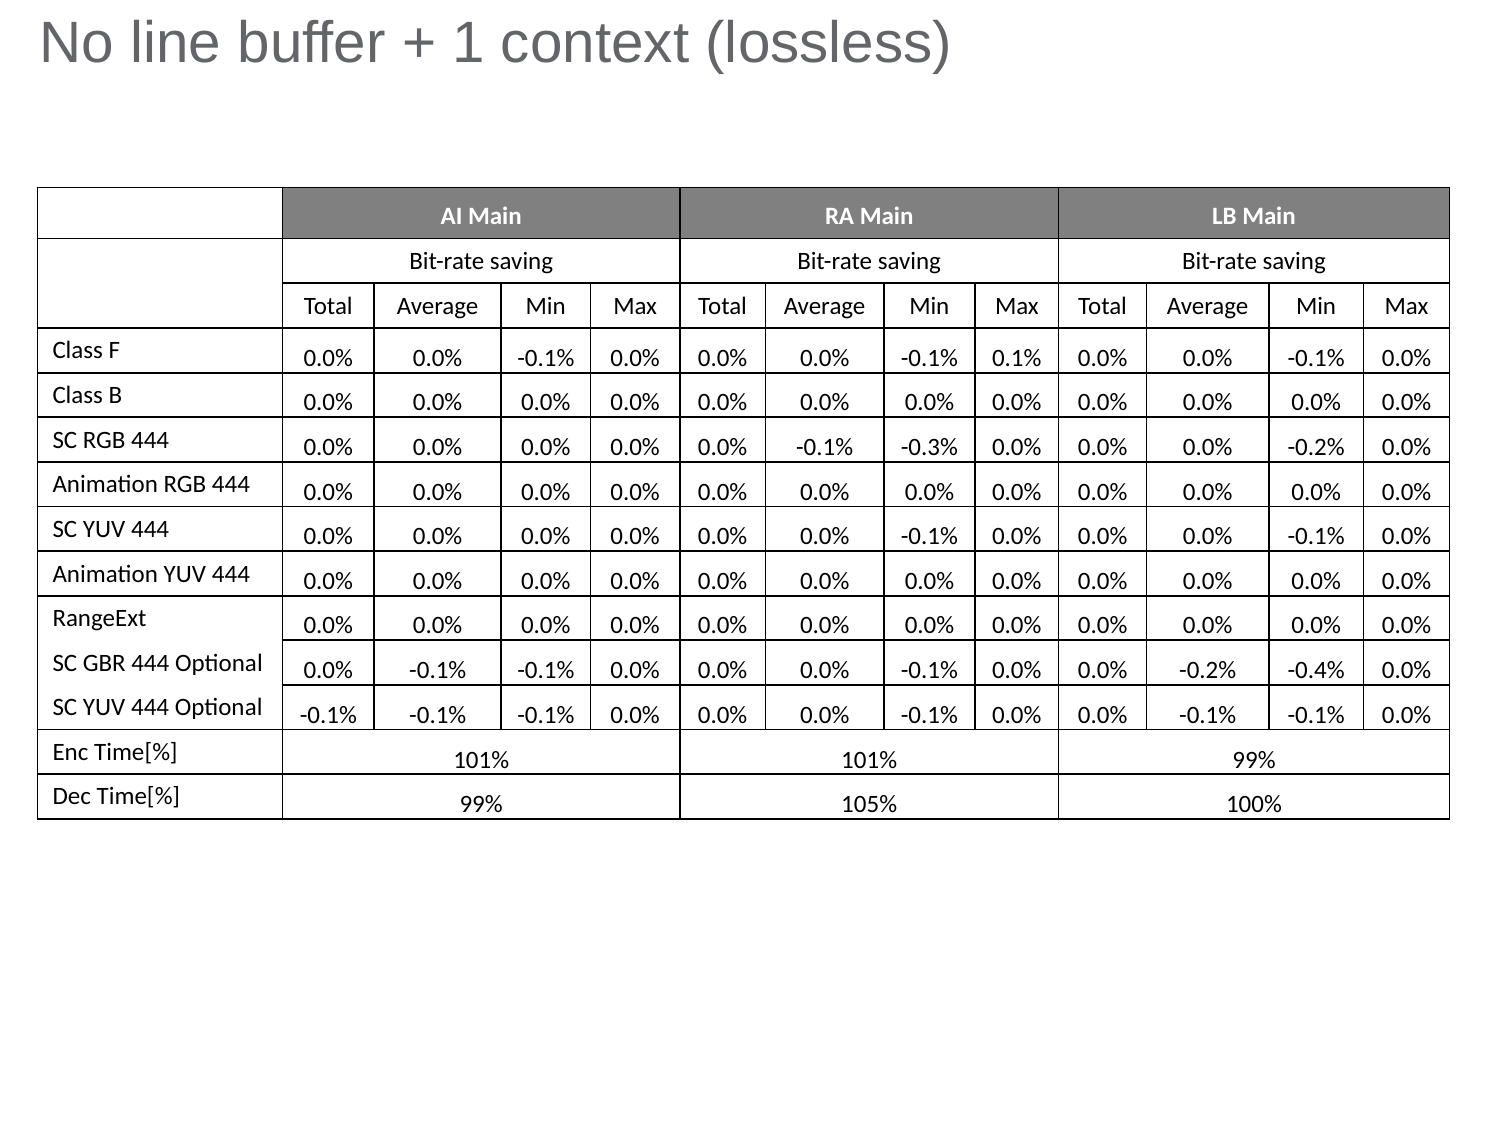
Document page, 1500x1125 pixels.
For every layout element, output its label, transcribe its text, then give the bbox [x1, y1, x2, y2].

table_cell Animation YUV 444 [38, 552, 282, 595]
table_cell 0.0% [375, 418, 500, 461]
table_cell Min [1270, 284, 1363, 327]
table_cell Average [1147, 284, 1268, 327]
title No line buffer + 1 context (lossless) [24, 0, 1458, 93]
table_cell 0.0% [976, 507, 1058, 550]
table_cell SC YUV 444 Optional [38, 685, 282, 729]
table_cell 0.0% [283, 641, 373, 684]
table_cell 0.0% [976, 597, 1058, 639]
table_cell -0.1% [375, 686, 500, 729]
table_cell 0.0% [1270, 552, 1363, 595]
table_cell SC GBR 444 Optional [38, 640, 282, 685]
table_cell 101% [283, 730, 679, 773]
table_cell -0.1% [885, 507, 974, 550]
table_cell 0.0% [502, 418, 590, 461]
table_cell 0.0% [766, 374, 883, 416]
table_cell 0.0% [1059, 329, 1146, 372]
table_cell 0.0% [1059, 374, 1146, 416]
table_cell 0.0% [283, 329, 373, 372]
table_cell -0.1% [1270, 507, 1363, 550]
table_cell 0.0% [1147, 418, 1268, 461]
table_cell 0.0% [375, 597, 500, 639]
table_cell 0.0% [502, 463, 590, 506]
table_cell 0.0% [1270, 374, 1363, 416]
table_cell 0.0% [283, 552, 373, 595]
table_cell 0.0% [1059, 597, 1146, 639]
table_cell 0.0% [976, 418, 1058, 461]
table_cell -0.1% [1270, 686, 1363, 729]
table_cell 0.0% [283, 374, 373, 416]
table_cell Animation RGB 444 [38, 463, 282, 506]
table_cell 0.0% [591, 329, 679, 372]
table_cell 99% [1059, 730, 1449, 773]
table_cell 0.0% [976, 686, 1058, 729]
table_cell Class B [38, 374, 282, 416]
table_cell 0.0% [1059, 552, 1146, 595]
table_cell 0.0% [976, 374, 1058, 416]
table_cell -0.2% [1270, 418, 1363, 461]
table_cell 0.0% [375, 463, 500, 506]
table_cell 0.0% [766, 597, 883, 639]
table_cell Enc Time[%] [38, 730, 282, 773]
table_cell 100% [1059, 775, 1449, 818]
table_cell 0.0% [885, 552, 974, 595]
table_cell -0.1% [885, 329, 974, 372]
table_cell Dec Time[%] [38, 775, 282, 818]
table_cell 0.0% [681, 463, 765, 506]
table_cell 0.0% [591, 374, 679, 416]
table_cell 0.0% [681, 641, 765, 684]
table_cell 0.0% [1364, 374, 1449, 416]
table_header LB Main [1059, 188, 1449, 238]
table_cell 0.0% [1270, 597, 1363, 639]
table_cell 0.0% [375, 552, 500, 595]
table_cell 0.0% [1147, 463, 1268, 506]
table_cell 105% [681, 775, 1058, 818]
table_cell 0.0% [976, 641, 1058, 684]
table_cell 0.0% [1364, 552, 1449, 595]
table_cell 0.0% [766, 329, 883, 372]
table_cell 0.0% [591, 686, 679, 729]
table_cell Bit-rate saving [283, 239, 679, 282]
table_cell Max [976, 284, 1058, 327]
table_cell 0.0% [591, 418, 679, 461]
table_cell Average [375, 284, 500, 327]
table_cell -0.1% [885, 686, 974, 729]
table_cell -0.2% [1147, 641, 1268, 684]
table_cell Min [502, 284, 590, 327]
table_cell 0.0% [1364, 597, 1449, 639]
table_cell 0.0% [591, 463, 679, 506]
table_cell 0.0% [283, 463, 373, 506]
table_header AI Main [283, 188, 679, 238]
table_cell SC RGB 444 [38, 418, 282, 461]
table_cell 0.0% [681, 374, 765, 416]
table_cell 0.0% [1147, 507, 1268, 550]
table_header RA Main [681, 188, 1058, 238]
table_cell 0.0% [1147, 329, 1268, 372]
table_cell RangeExt [38, 597, 282, 640]
table_cell Max [1364, 284, 1449, 327]
table_cell Total [1059, 284, 1146, 327]
table_cell 0.0% [885, 463, 974, 506]
table_cell -0.1% [375, 641, 500, 684]
table_cell 101% [681, 730, 1058, 773]
table_cell 0.0% [681, 597, 765, 639]
table_cell Bit-rate saving [681, 239, 1058, 282]
table_cell Max [591, 284, 679, 327]
table_cell 99% [283, 775, 679, 818]
table_cell 0.0% [766, 463, 883, 506]
table_cell 0.0% [1364, 507, 1449, 550]
table_cell Class F [38, 329, 282, 372]
table_cell 0.0% [283, 507, 373, 550]
table_cell Min [885, 284, 974, 327]
table_cell 0.0% [1364, 329, 1449, 372]
table_cell -0.1% [885, 641, 974, 684]
table_cell 0.0% [1147, 597, 1268, 639]
table_cell 0.0% [1059, 686, 1146, 729]
table_cell 0.0% [502, 507, 590, 550]
table_cell Average [766, 284, 883, 327]
table_cell 0.0% [502, 597, 590, 639]
table_cell 0.0% [283, 597, 373, 639]
table_cell 0.0% [591, 597, 679, 639]
table_cell -0.1% [283, 686, 373, 729]
table_header [38, 188, 282, 238]
table_cell Total [681, 284, 765, 327]
table_cell -0.1% [502, 329, 590, 372]
table_cell 0.0% [1364, 686, 1449, 729]
table_cell 0.0% [1147, 552, 1268, 595]
table_cell SC YUV 444 [38, 507, 282, 550]
table_cell -0.1% [766, 418, 883, 461]
table_cell 0.0% [502, 374, 590, 416]
table_cell -0.1% [1147, 686, 1268, 729]
table_cell 0.0% [1364, 463, 1449, 506]
table_cell 0.0% [681, 686, 765, 729]
table_cell 0.0% [283, 418, 373, 461]
table_cell 0.0% [375, 507, 500, 550]
table_cell 0.0% [1059, 507, 1146, 550]
table_cell 0.0% [1364, 641, 1449, 684]
table_cell 0.0% [976, 463, 1058, 506]
table_cell 0.0% [681, 418, 765, 461]
table_cell 0.0% [1059, 418, 1146, 461]
table_cell [38, 239, 282, 327]
table_cell 0.0% [502, 552, 590, 595]
table_cell 0.0% [885, 597, 974, 639]
table_cell 0.0% [591, 641, 679, 684]
table_cell 0.0% [1059, 641, 1146, 684]
table_cell 0.0% [681, 329, 765, 372]
table_cell 0.0% [375, 374, 500, 416]
table_cell 0.0% [681, 552, 765, 595]
table_cell 0.0% [885, 374, 974, 416]
table_cell -0.1% [502, 641, 590, 684]
table_cell 0.0% [766, 641, 883, 684]
table_cell Total [283, 284, 373, 327]
table_cell 0.1% [976, 329, 1058, 372]
table_cell Bit-rate saving [1059, 239, 1449, 282]
table_cell 0.0% [766, 686, 883, 729]
table_cell 0.0% [681, 507, 765, 550]
table_cell -0.3% [885, 418, 974, 461]
table_cell 0.0% [976, 552, 1058, 595]
table_cell 0.0% [766, 552, 883, 595]
table_cell -0.4% [1270, 641, 1363, 684]
table_cell 0.0% [1364, 418, 1449, 461]
table_cell 0.0% [1147, 374, 1268, 416]
table_cell 0.0% [591, 552, 679, 595]
table_cell -0.1% [502, 686, 590, 729]
table_cell 0.0% [1270, 463, 1363, 506]
table_cell 0.0% [766, 507, 883, 550]
table_cell -0.1% [1270, 329, 1363, 372]
table_cell 0.0% [591, 507, 679, 550]
table_cell 0.0% [1059, 463, 1146, 506]
table_cell 0.0% [375, 329, 500, 372]
